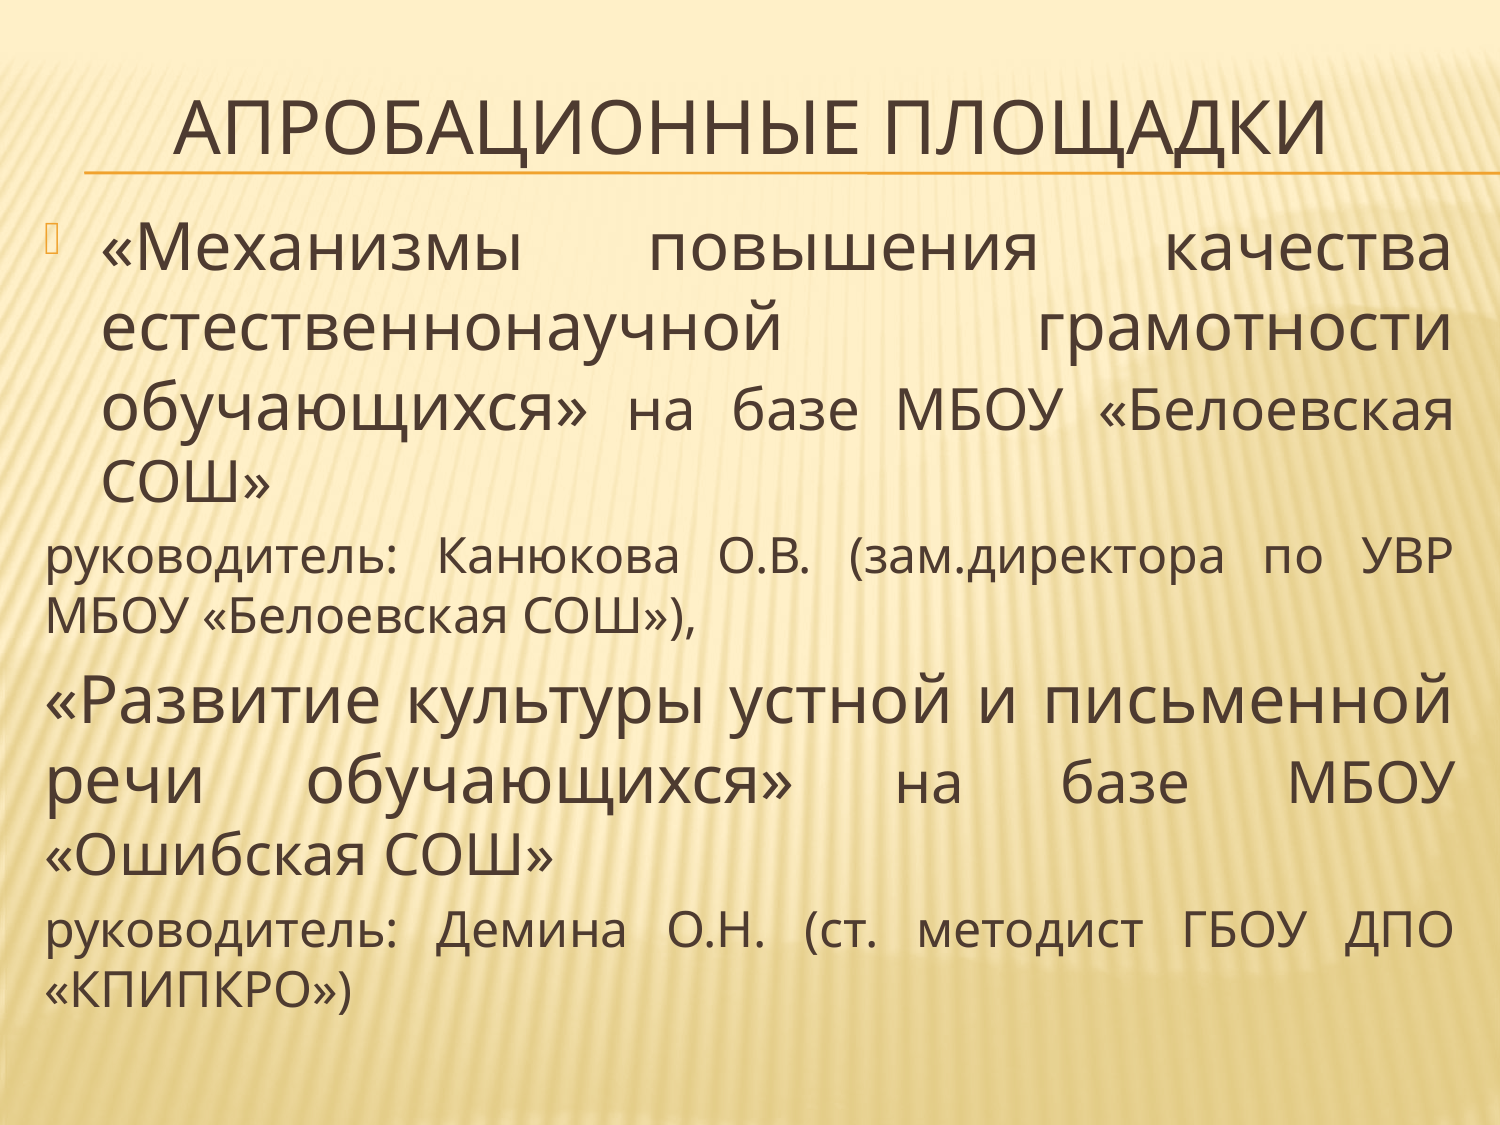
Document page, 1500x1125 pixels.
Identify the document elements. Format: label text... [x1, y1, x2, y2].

title Апробационные площадки [76, 30, 1427, 196]
list «Механизмы повышения качества естественнонаучной грамотности обучающихся» на базе МБОУ «Белоевская СОШ» руководитель: Канюкова О.В. (зам.директора по УВР МБОУ «Белоевская СОШ»), «Развитие культуры устной и письменной речи обучающихся» на базе МБОУ «Ошибская СОШ» руководитель: Демина О.Н. (ст. методист ГБОУ ДПО «КПИПКРО») [29, 196, 1471, 1083]
